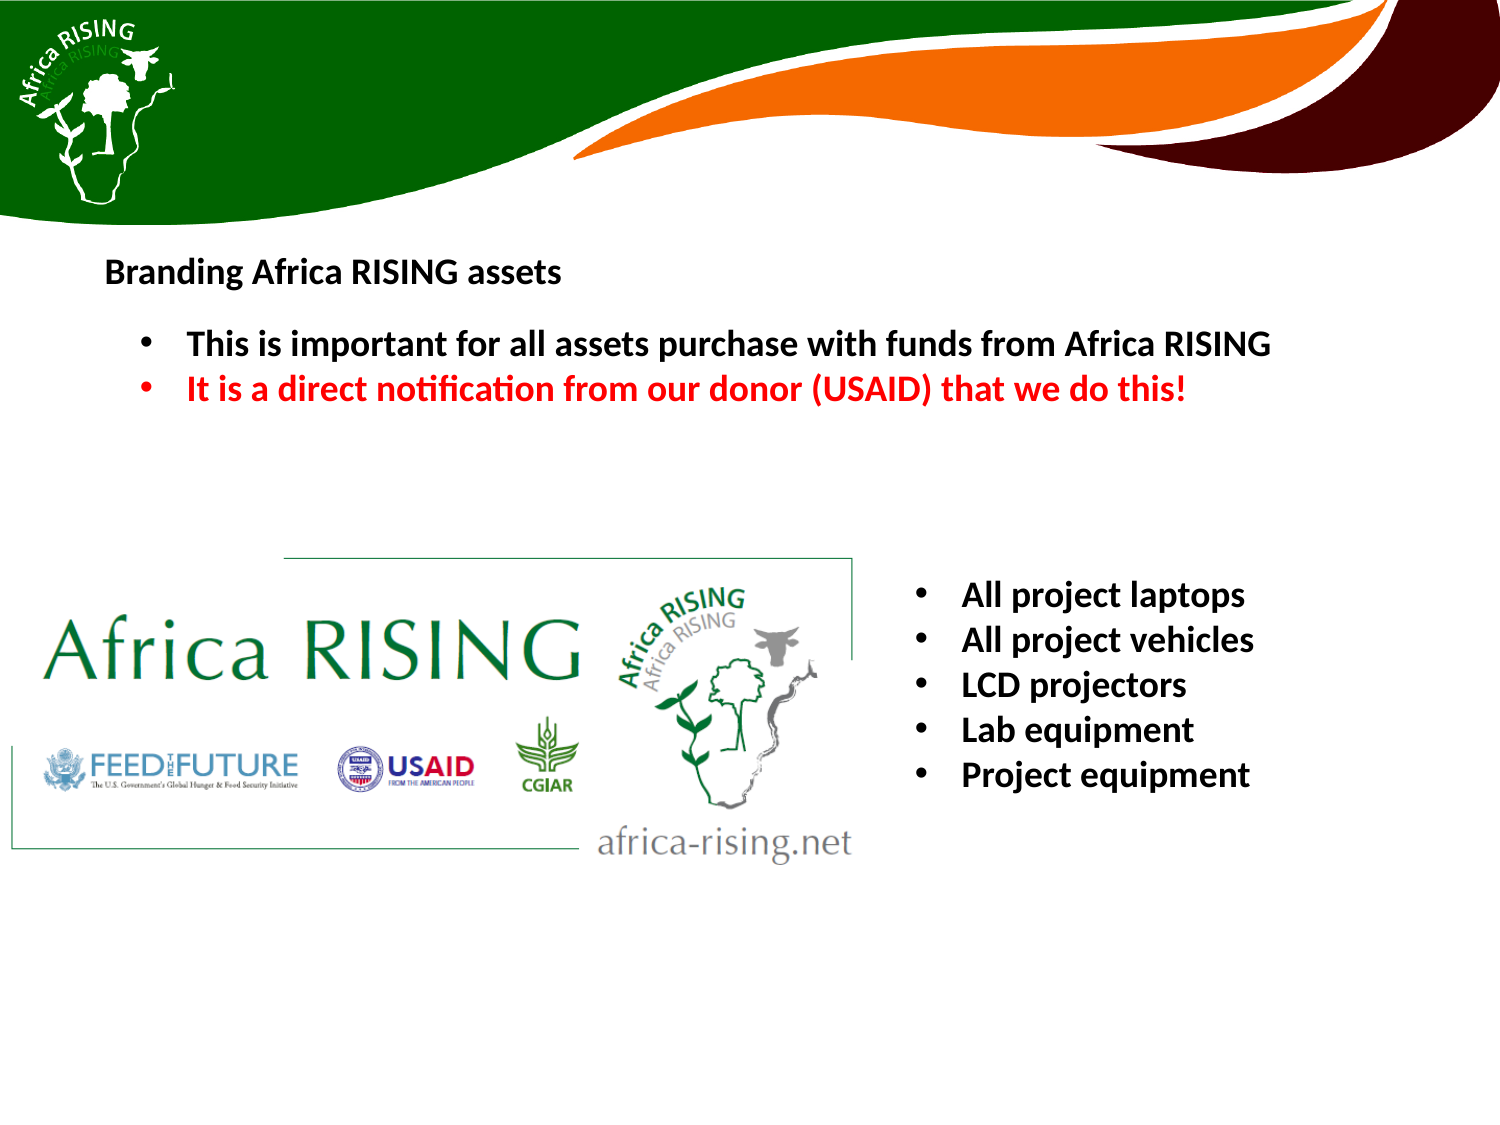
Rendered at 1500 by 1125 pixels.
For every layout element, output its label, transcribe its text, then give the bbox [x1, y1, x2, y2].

text_box All project laptops All project vehicles LCD projectors Lab equipment Project equipment [900, 562, 1463, 803]
text_box Branding Africa RISING assets [89, 239, 578, 300]
picture [0, 0, 1500, 226]
picture [0, 537, 867, 890]
text_box This is important for all assets purchase with funds from Africa RISING It is a direct notification from our donor (USAID) that we do this! [124, 311, 1388, 417]
